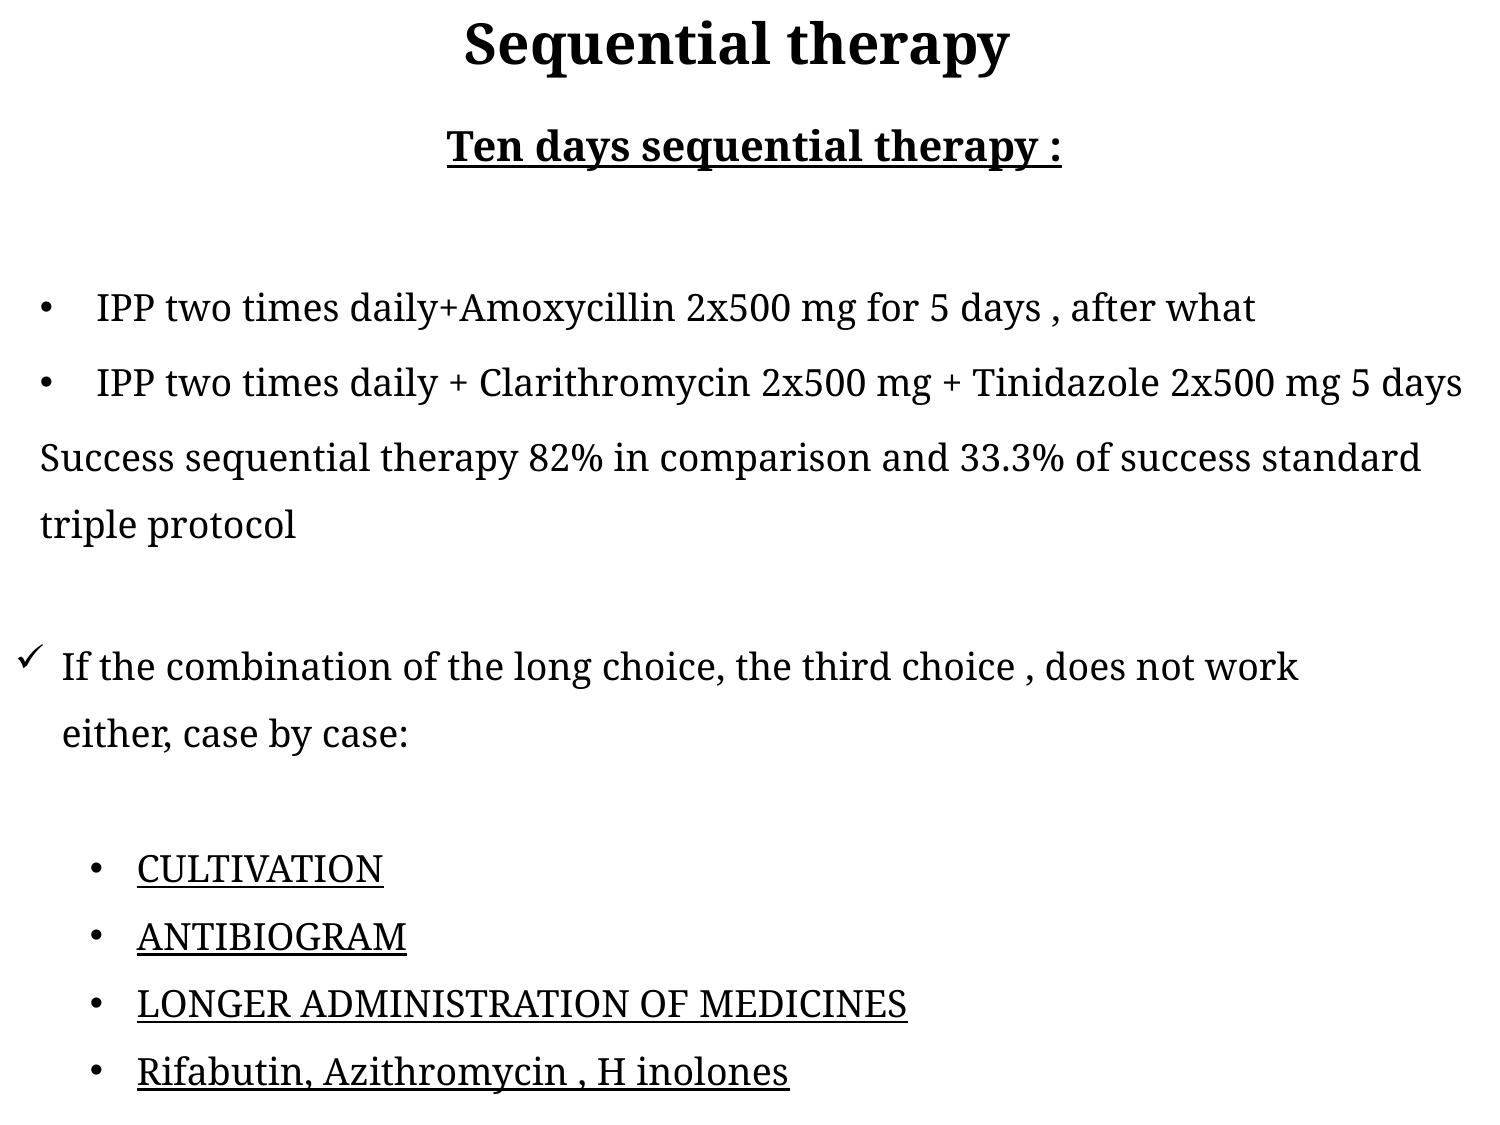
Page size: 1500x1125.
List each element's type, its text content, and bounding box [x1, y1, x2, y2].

list Ten days sequential therapy : IPP two times daily+Amoxycillin 2x500 mg for 5 days , after what IPP two times daily + Clarithromycin 2x500 mg + Tinidazole 2x500 mg 5 days Success sequential therapy 82% in comparison and 33.3% of success standard triple protocol [24, 87, 1484, 809]
title Sequential therapy [37, 0, 1438, 84]
text_box If the combination of the long choice, the third choice , does not work either, case by case: CULTIVATION ANTIBIOGRAM LONGER ADMINISTRATION OF MEDICINES Rifabutin, Azithromycin , H inolones [0, 612, 1425, 1100]
